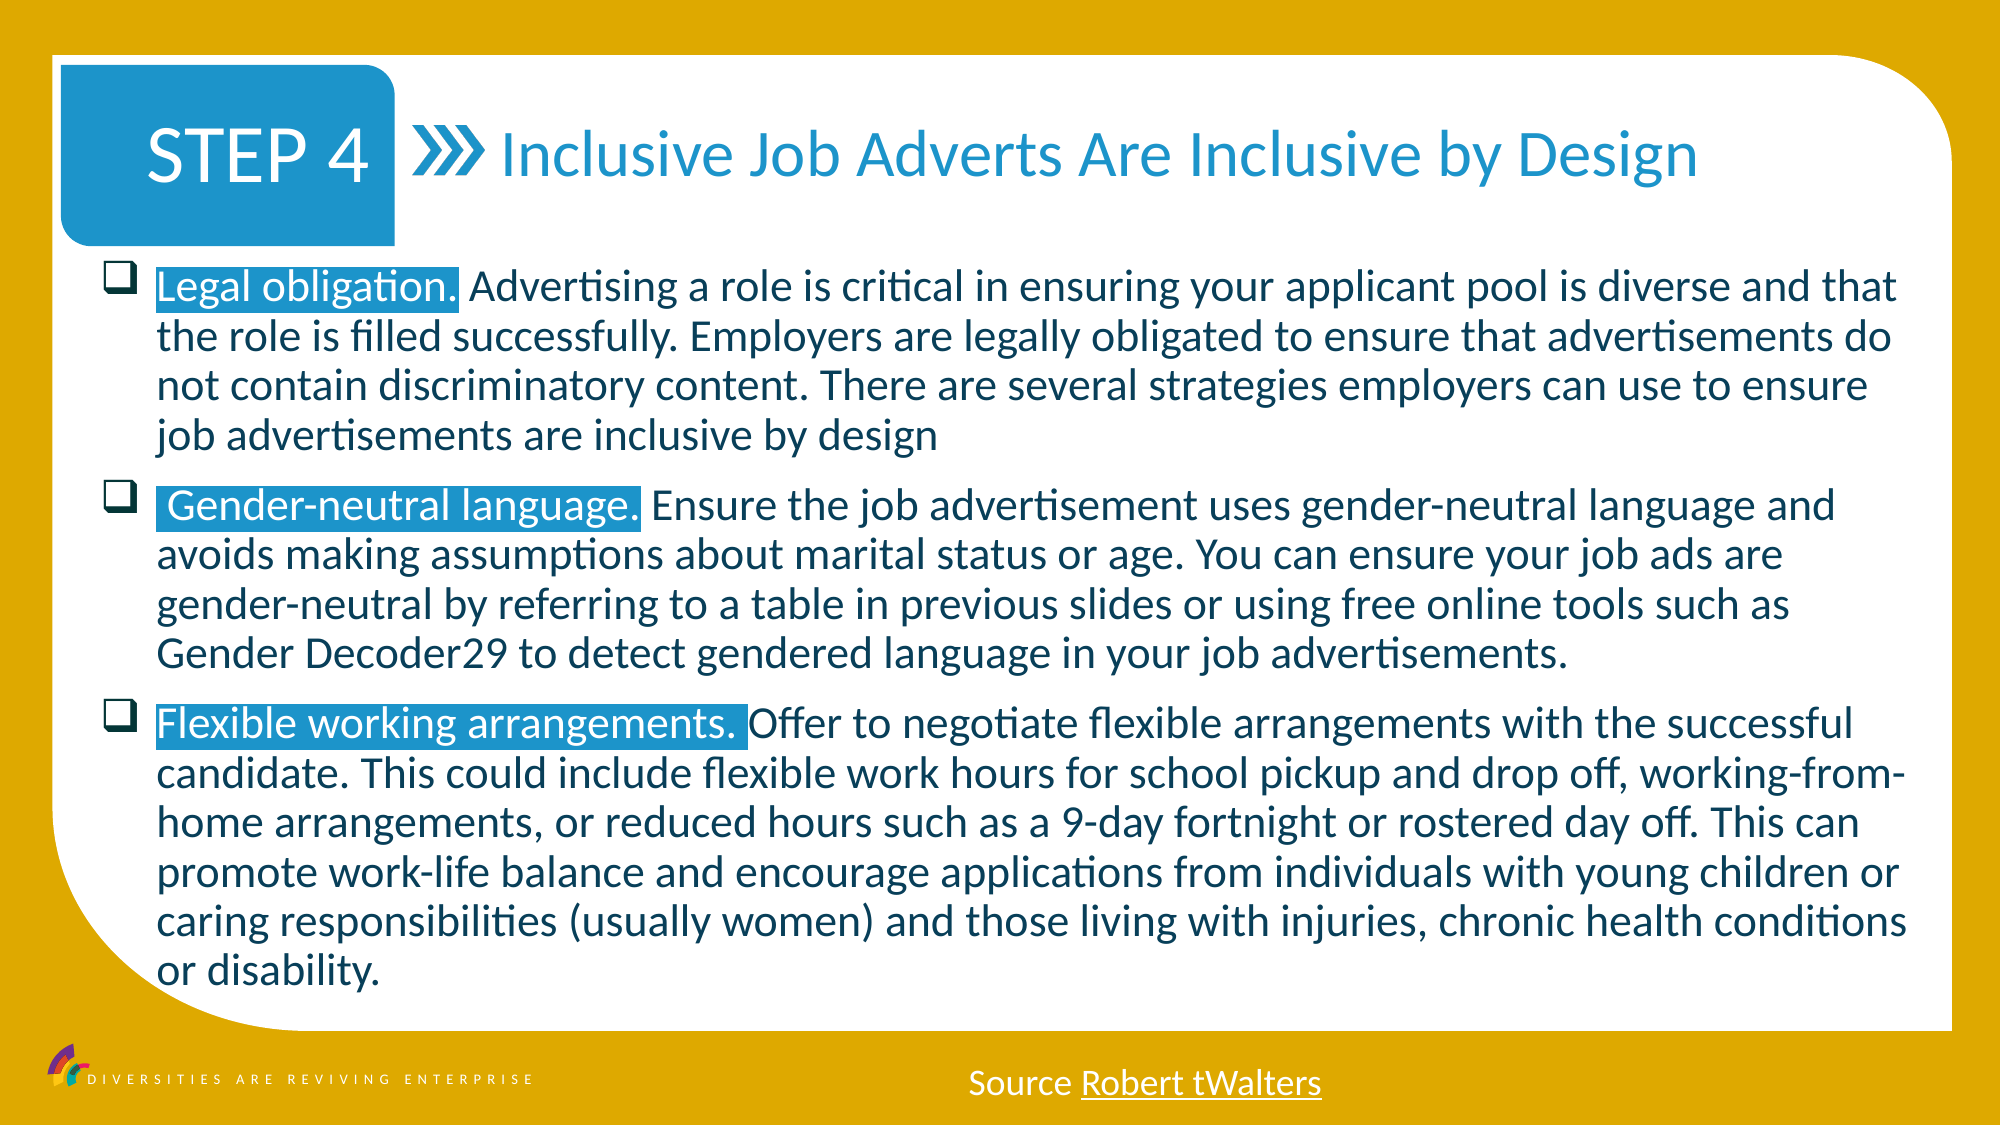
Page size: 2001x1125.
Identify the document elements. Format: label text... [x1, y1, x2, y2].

picture [404, 107, 491, 193]
text_box STEP 4 [15, 56, 385, 213]
text_box Inclusive Job Adverts Are Inclusive by Design [485, 93, 1984, 207]
text_box Source Robert tWalters [953, 1050, 1337, 1111]
text_box [59, 71, 396, 248]
list Legal obligation. Advertising a role is critical in ensuring your applicant pool is diverse and that the role is filled successfully. Employers are legally obligated to ensure that advertisements do not contain discriminatory content. There are several strategies employers can use to ensure job advertisements are inclusive by design Gender-neutral language. Ensure the job advertisement uses gender-neutral language and avoids making assumptions about marital status or age. You can ensure your job ads are gender-neutral by referring to a table in previous slides or using free online tools such as Gender Decoder29 to detect gendered language in your job advertisements. Flexible working arrangements. Offer to negotiate flexible arrangements with the successful candidate. This could include flexible work hours for school pickup and drop off, working-from-home arrangements, or reduced hours such as a 9-day fortnight or rostered day off. This can promote work-life balance and encourage applications from individuals with young children or caring responsibilities (usually women) and those living with injuries, chronic health conditions or disability. [85, 254, 1932, 887]
